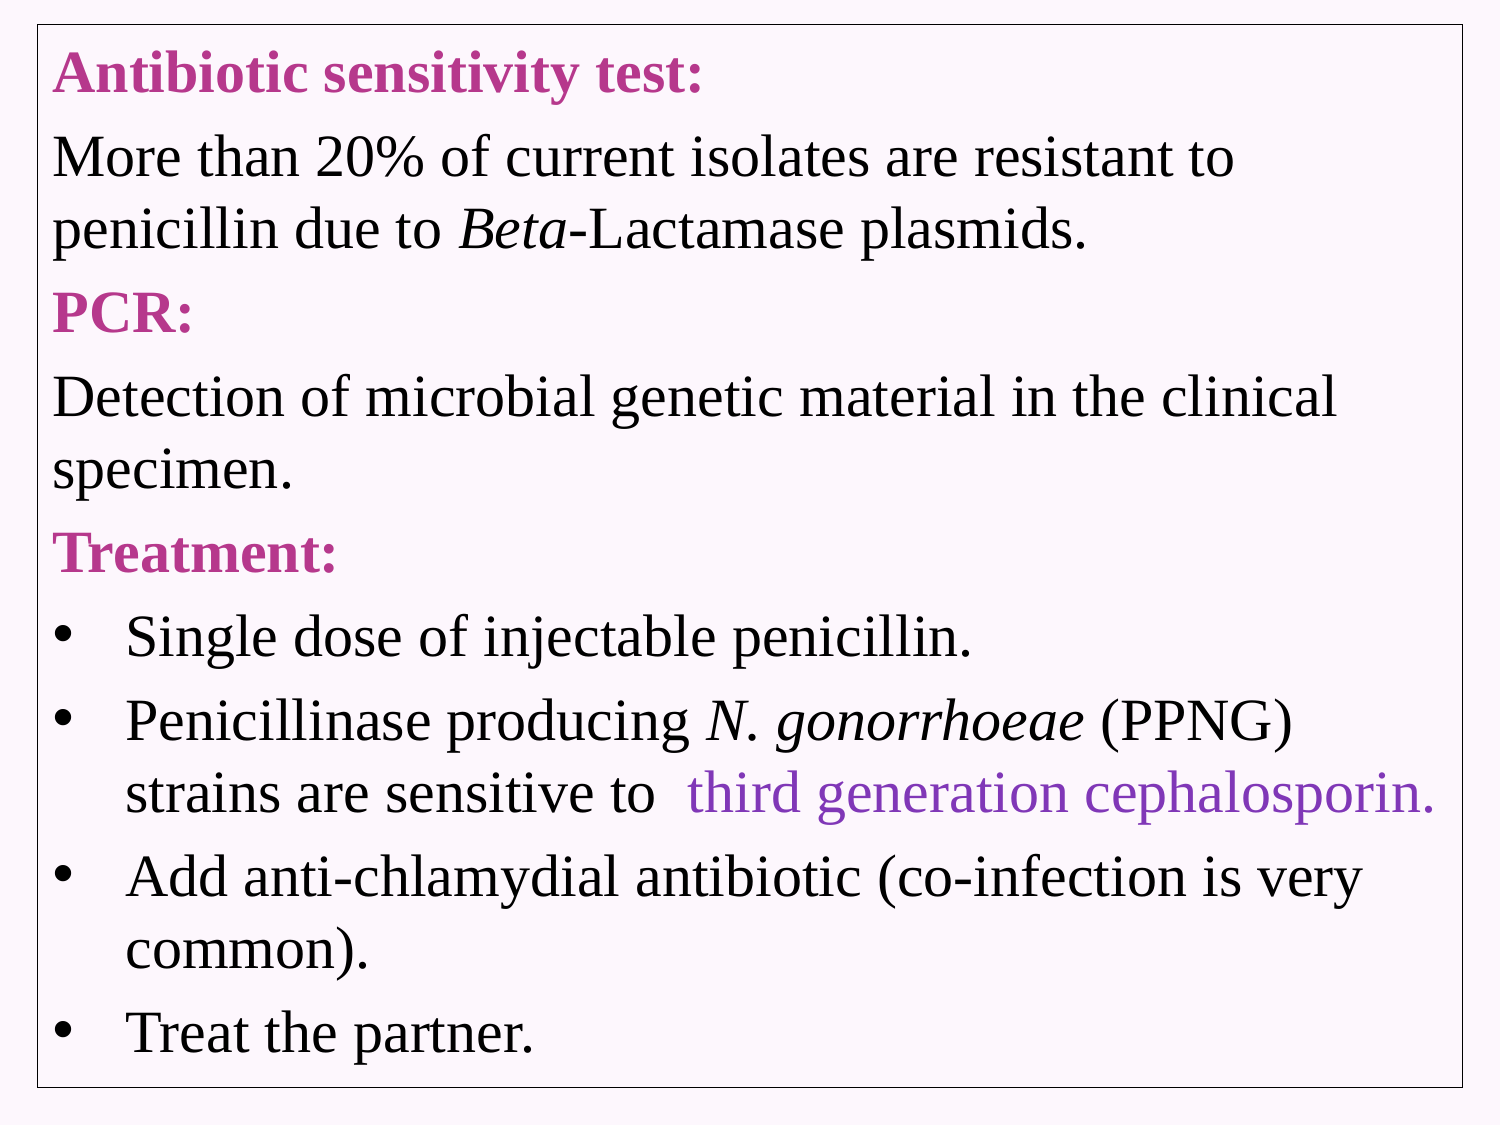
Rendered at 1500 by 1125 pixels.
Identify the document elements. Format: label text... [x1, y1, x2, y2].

subtitle Antibiotic sensitivity test: More than 20% of current isolates are resistant to penicillin due to Beta-Lactamase plasmids. PCR: Detection of microbial genetic material in the clinical specimen. Treatment: Single dose of injectable penicillin. Penicillinase producing N. gonorrhoeae (PPNG) strains are sensitive to third generation cephalosporin. Add anti-chlamydial antibiotic (co-infection is very common). Treat the partner. [37, 24, 1463, 1088]
